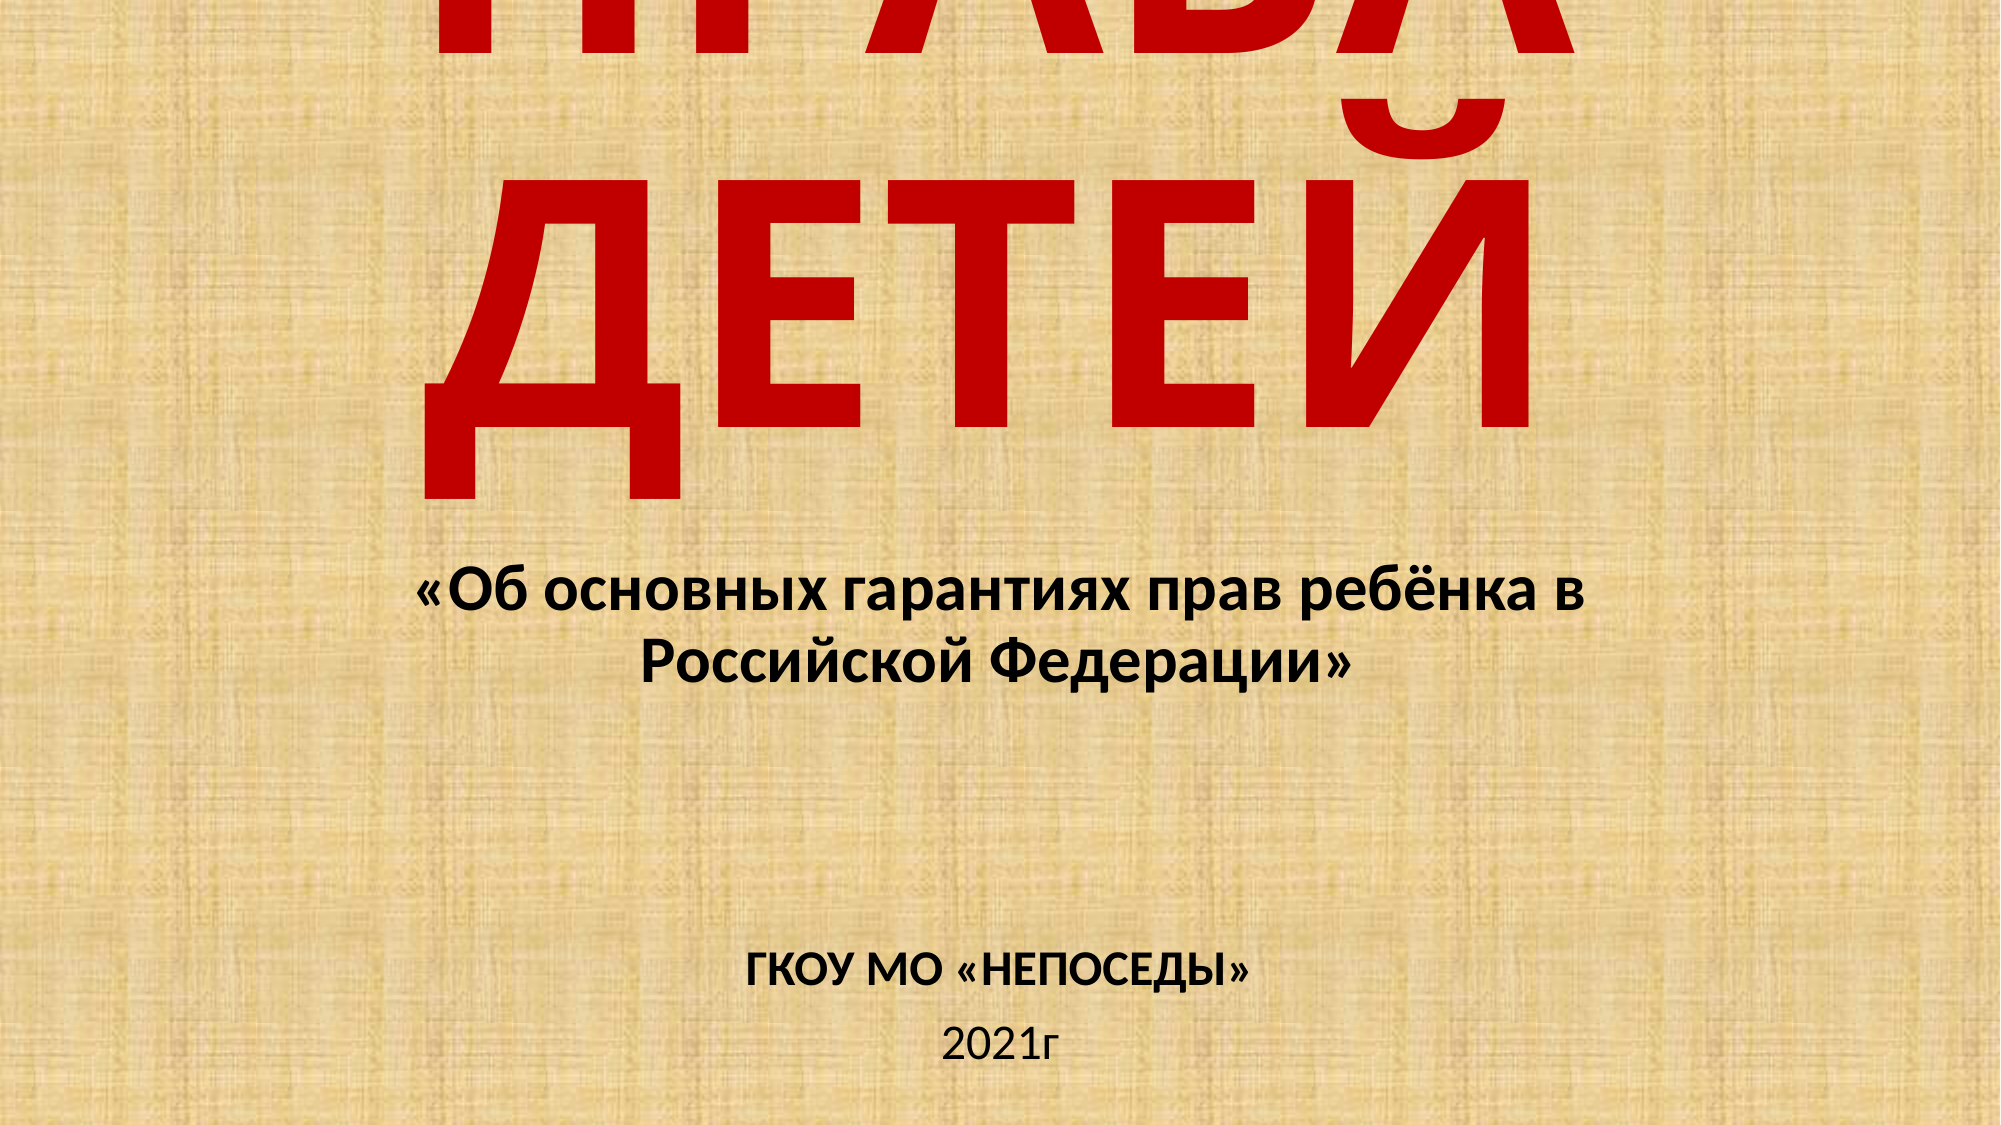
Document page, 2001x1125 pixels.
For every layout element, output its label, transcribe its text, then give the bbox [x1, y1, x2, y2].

title ПРАВА ДЕТЕЙ [120, 137, 1863, 510]
subtitle «Об основных гарантиях прав ребёнка в Российской Федерации» ГКОУ МО «НЕПОСЕДЫ» 2021г [249, 545, 1750, 1097]
picture [0, 0, 2001, 1125]
